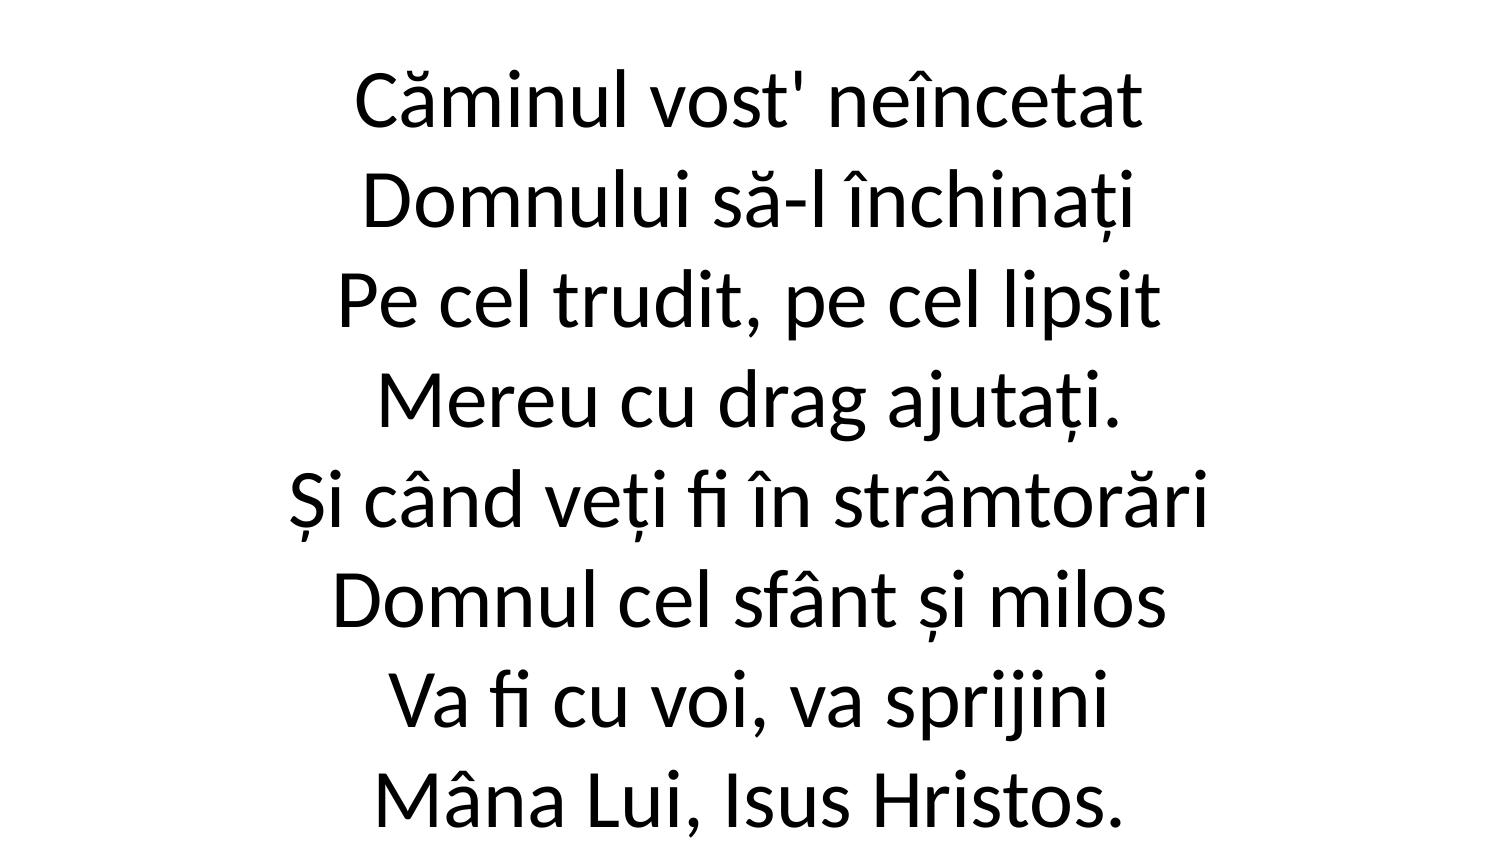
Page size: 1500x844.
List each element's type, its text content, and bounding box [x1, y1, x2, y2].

text_box Căminul vost' neîncetat Domnului să-l închinați Pe cel trudit, pe cel lipsit Mereu cu drag ajutați. Și când veți fi în strâmtorări Domnul cel sfânt și milos Va fi cu voi, va sprijini Mâna Lui, Isus Hristos. [273, 0, 1227, 844]
